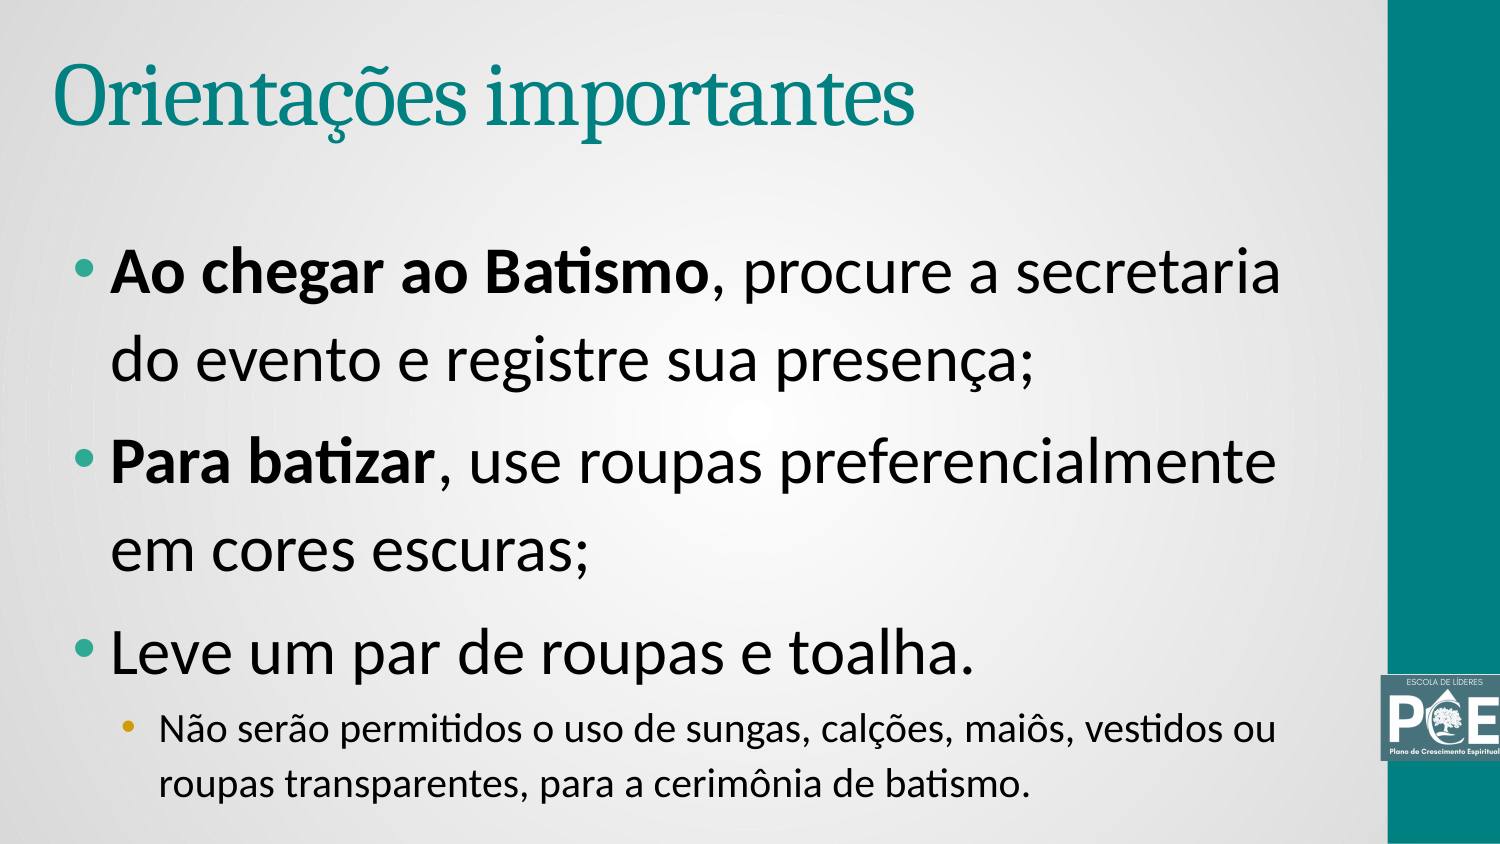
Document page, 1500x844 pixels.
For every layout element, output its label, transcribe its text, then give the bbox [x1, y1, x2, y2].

picture [1380, 674, 1500, 761]
title Orientações importantes [45, 27, 1466, 151]
list Ao chegar ao Batismo, procure a secretaria do evento e registre sua presença; Para batizar, use roupas preferencialmente em cores escuras; Leve um par de roupas e toalha. Não serão permitidos o uso de sungas, calções, maiôs, vestidos ou roupas transparentes, para a cerimônia de batismo. [45, 216, 1355, 809]
